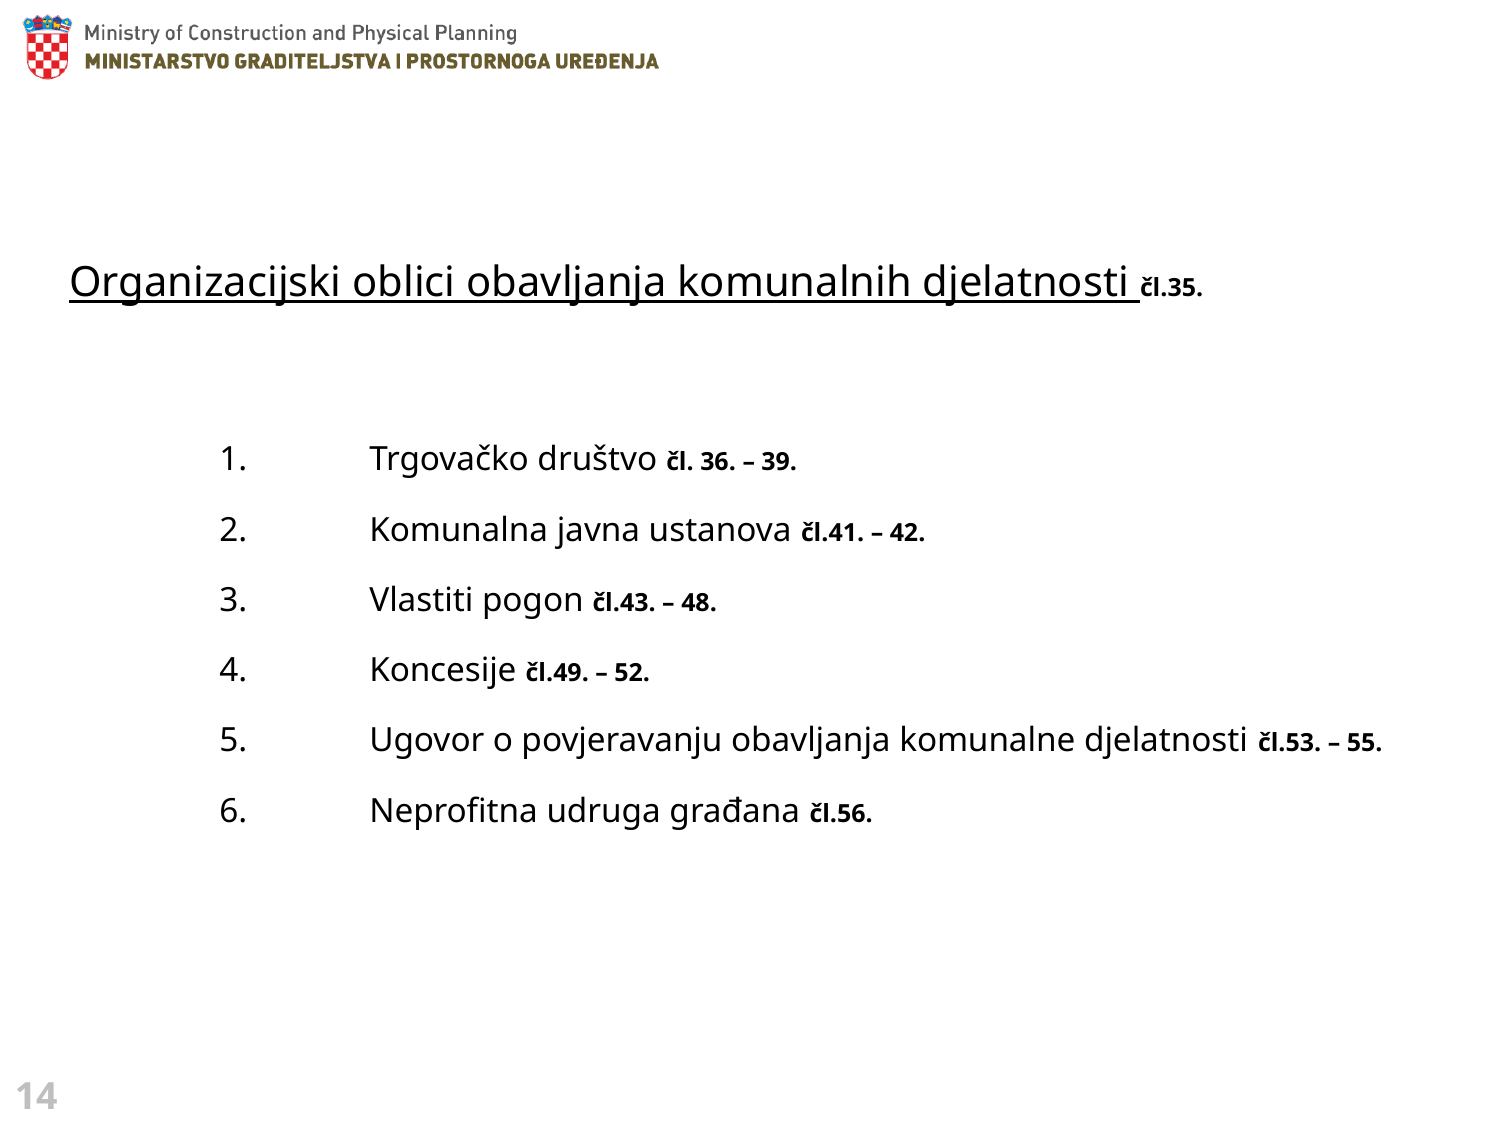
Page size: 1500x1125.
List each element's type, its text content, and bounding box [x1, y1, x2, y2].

picture [0, 0, 689, 100]
text_box Organizacijski oblici obavljanja komunalnih djelatnosti čl.35. 1. Trgovačko društvo čl. 36. – 39. 2. Komunalna javna ustanova čl.41. – 42. 3. Vlastiti pogon čl.43. – 48. 4. Koncesije čl.49. – 52. 5. Ugovor o povjeravanju obavljanja komunalne djelatnosti čl.53. – 55. 6. Neprofitna udruga građana čl.56. [54, 252, 1446, 827]
text_box 14 [0, 1064, 184, 1125]
